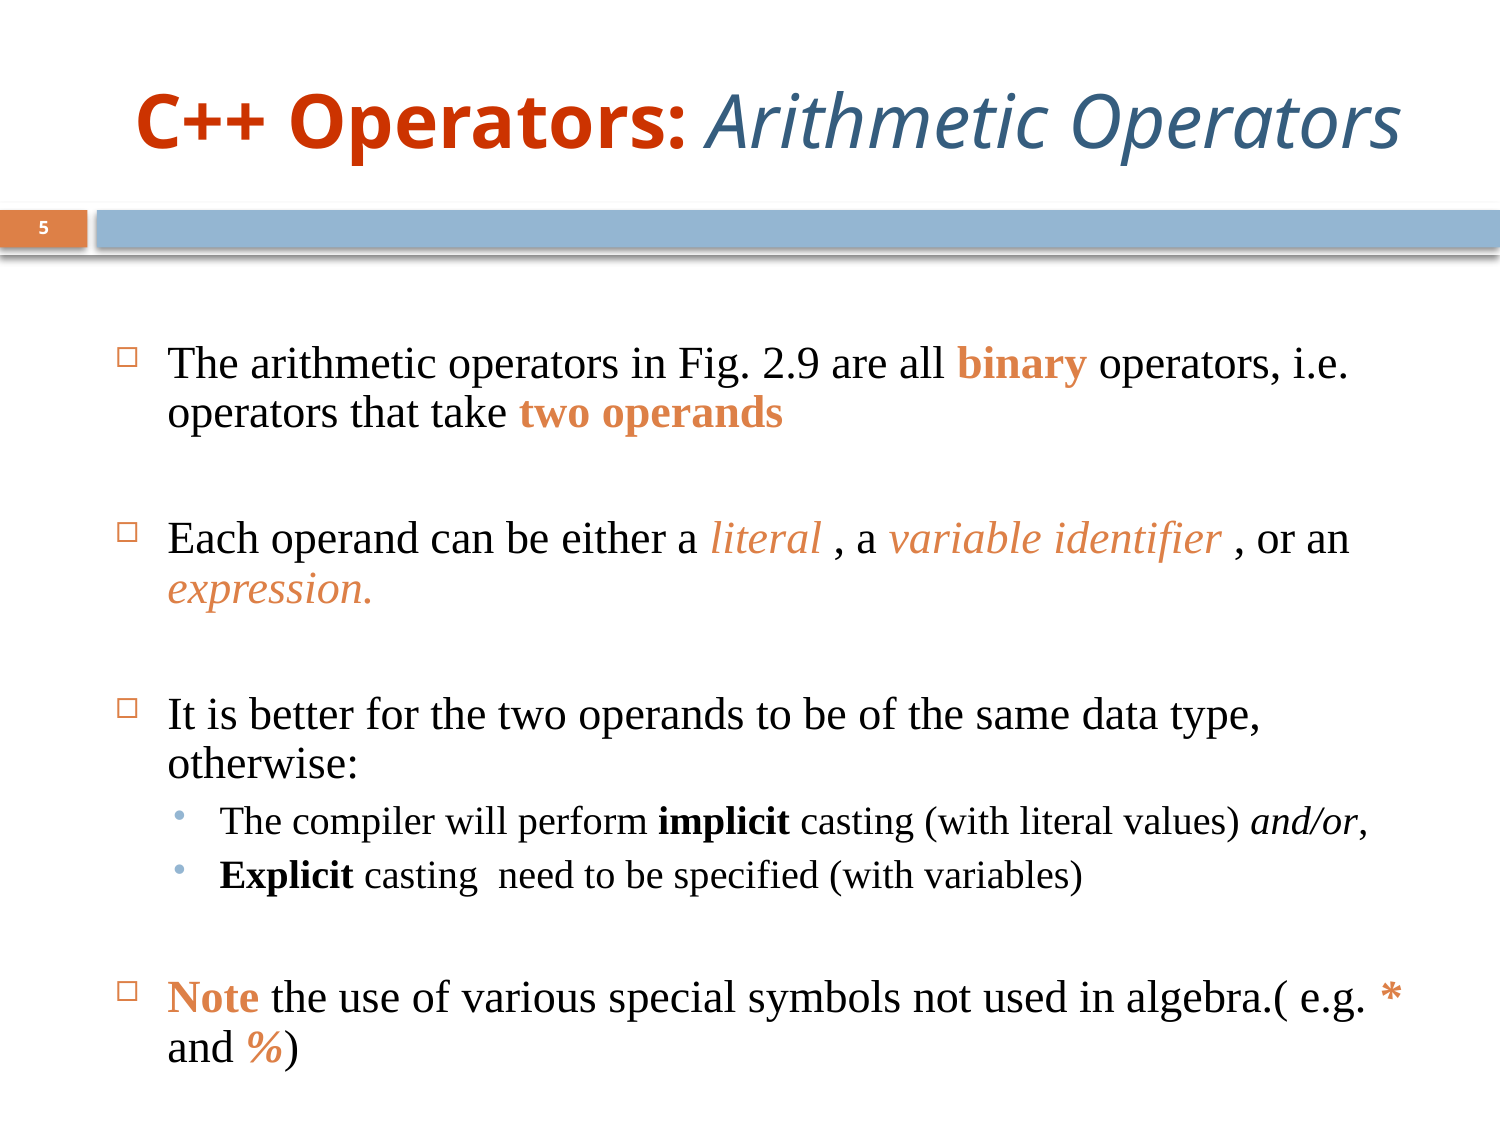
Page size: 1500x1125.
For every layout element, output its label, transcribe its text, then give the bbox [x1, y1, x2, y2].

slide_number 5 [0, 208, 88, 249]
title C++ Operators: Arithmetic Operators [99, 37, 1438, 200]
list The arithmetic operators in Fig. 2.9 are all binary operators, i.e. operators that take two operands Each operand can be either a literal , a variable identifier , or an expression. It is better for the two operands to be of the same data type, otherwise: The compiler will perform implicit casting (with literal values) and/or, Explicit casting need to be specified (with variables) Note the use of various special symbols not used in algebra.( e.g. * and %) [100, 262, 1438, 1083]
